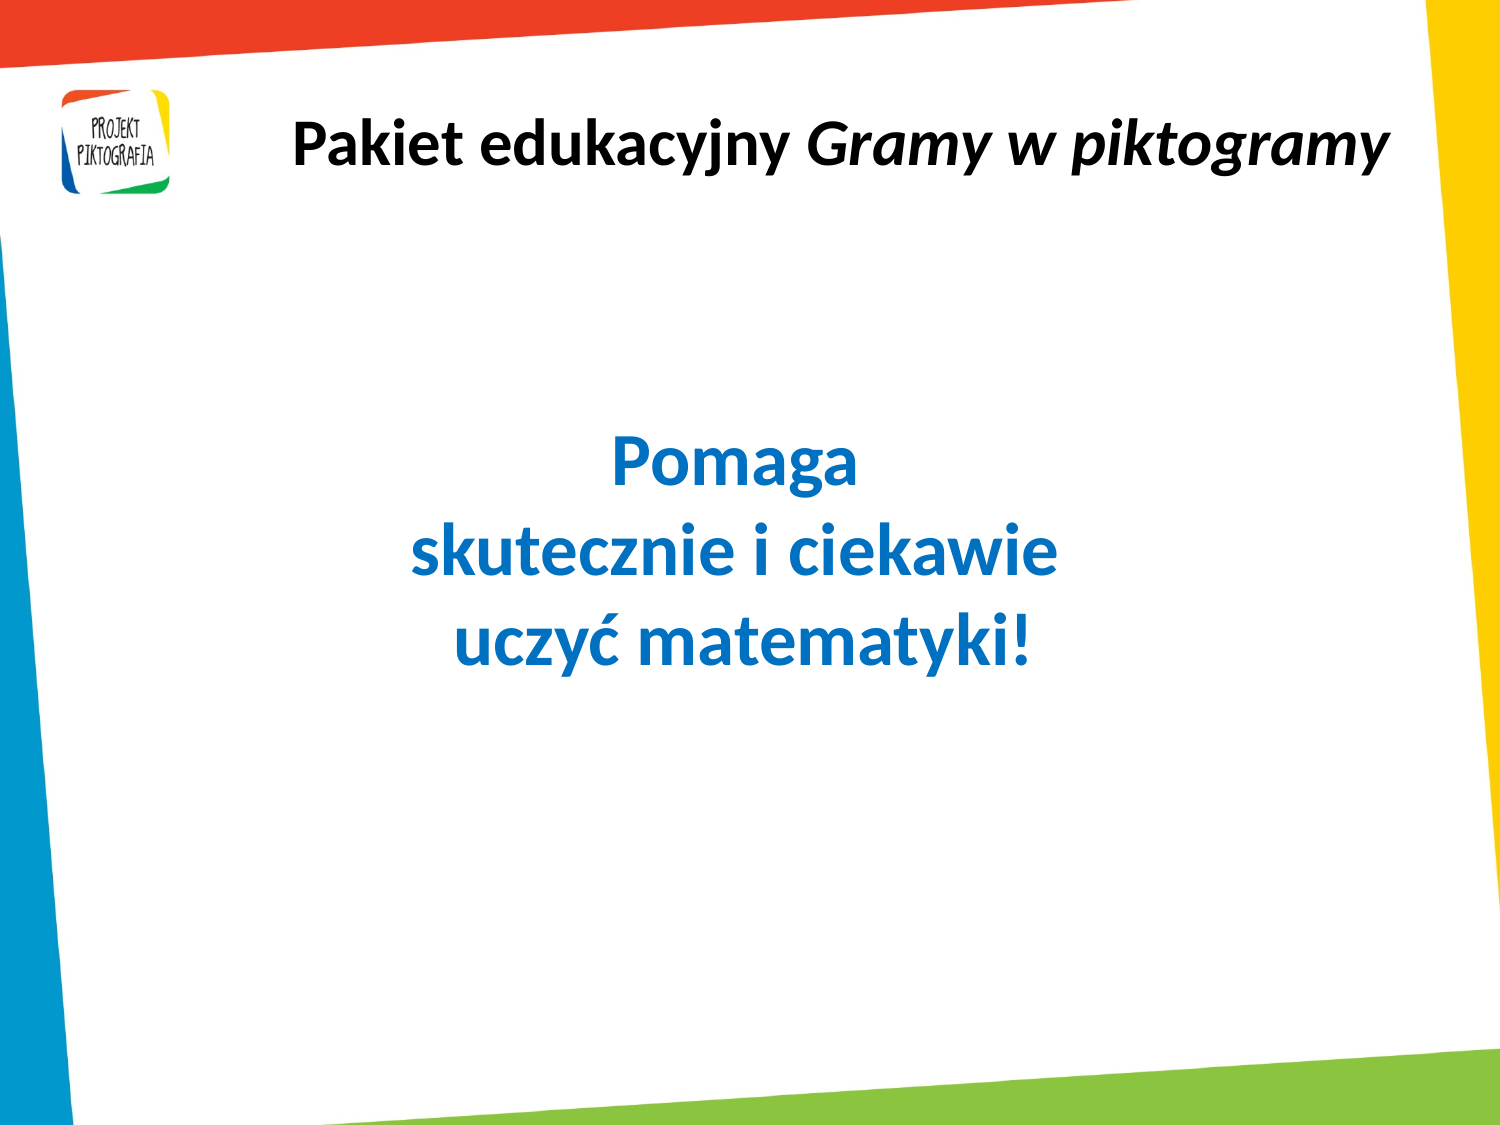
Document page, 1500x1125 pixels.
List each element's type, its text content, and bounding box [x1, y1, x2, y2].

text_box Pomaga skutecznie i ciekawie uczyć matematyki! [53, 243, 1435, 779]
picture [0, 0, 1500, 1125]
text_box Pakiet edukacyjny Gramy w piktogramy [183, 45, 1500, 233]
